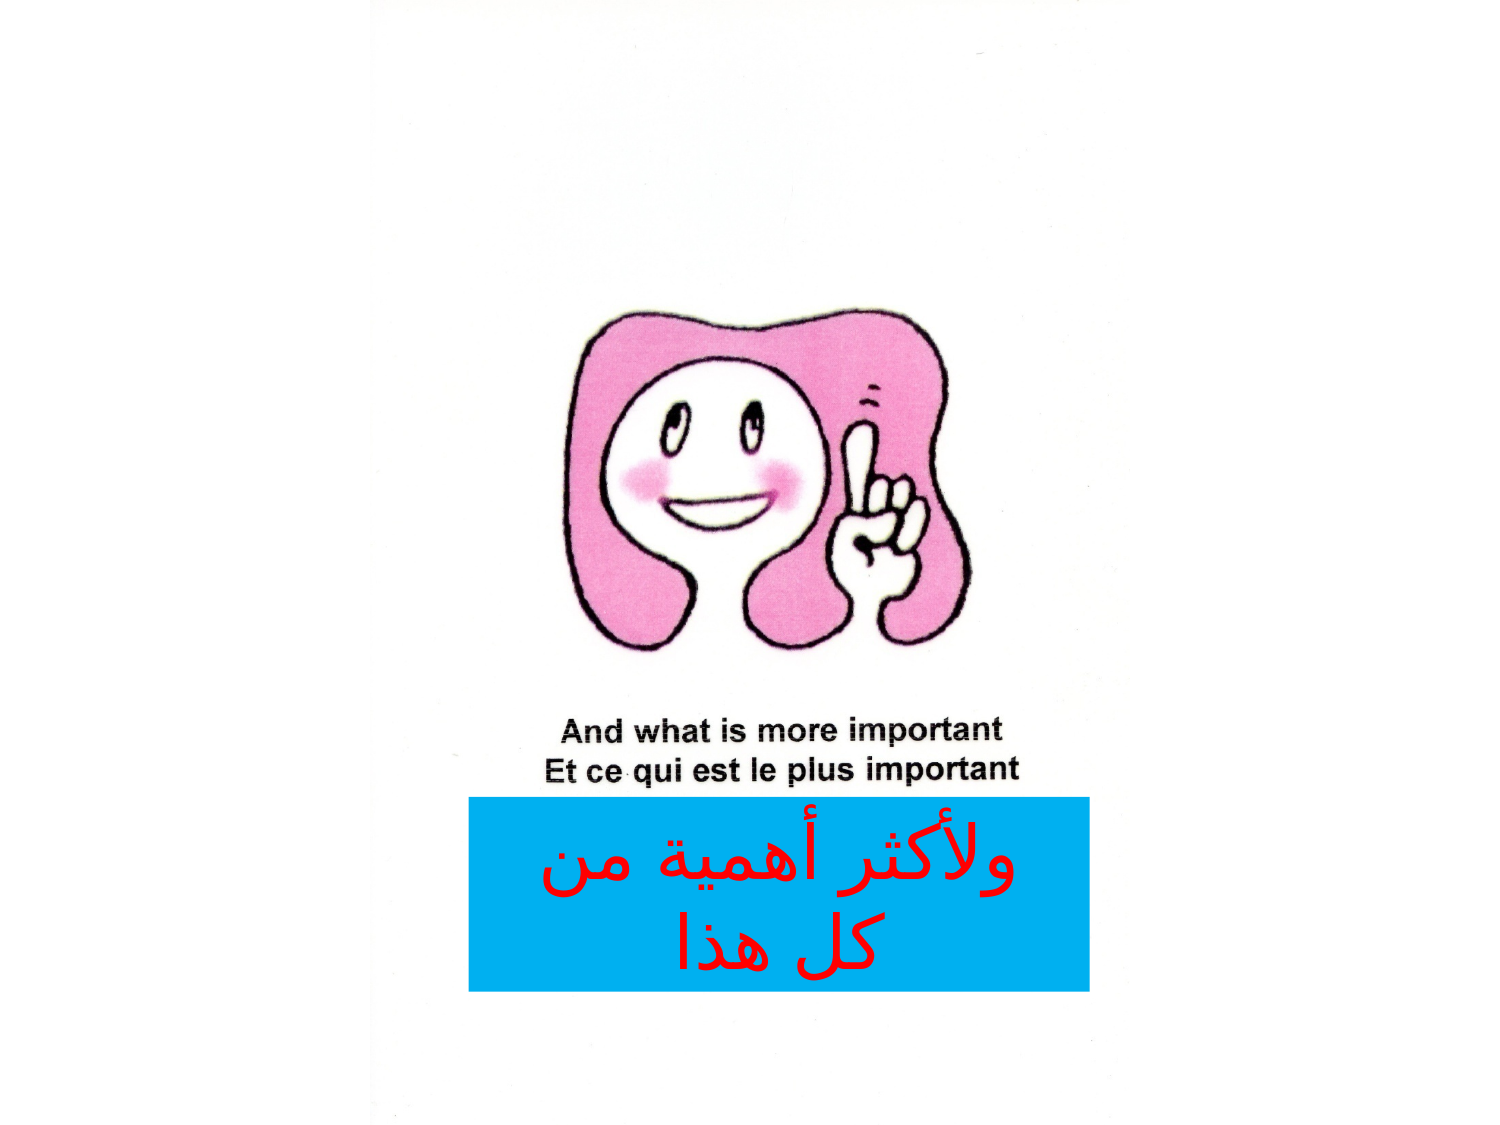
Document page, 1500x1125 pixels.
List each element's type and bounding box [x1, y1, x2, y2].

picture [369, 0, 1130, 1125]
